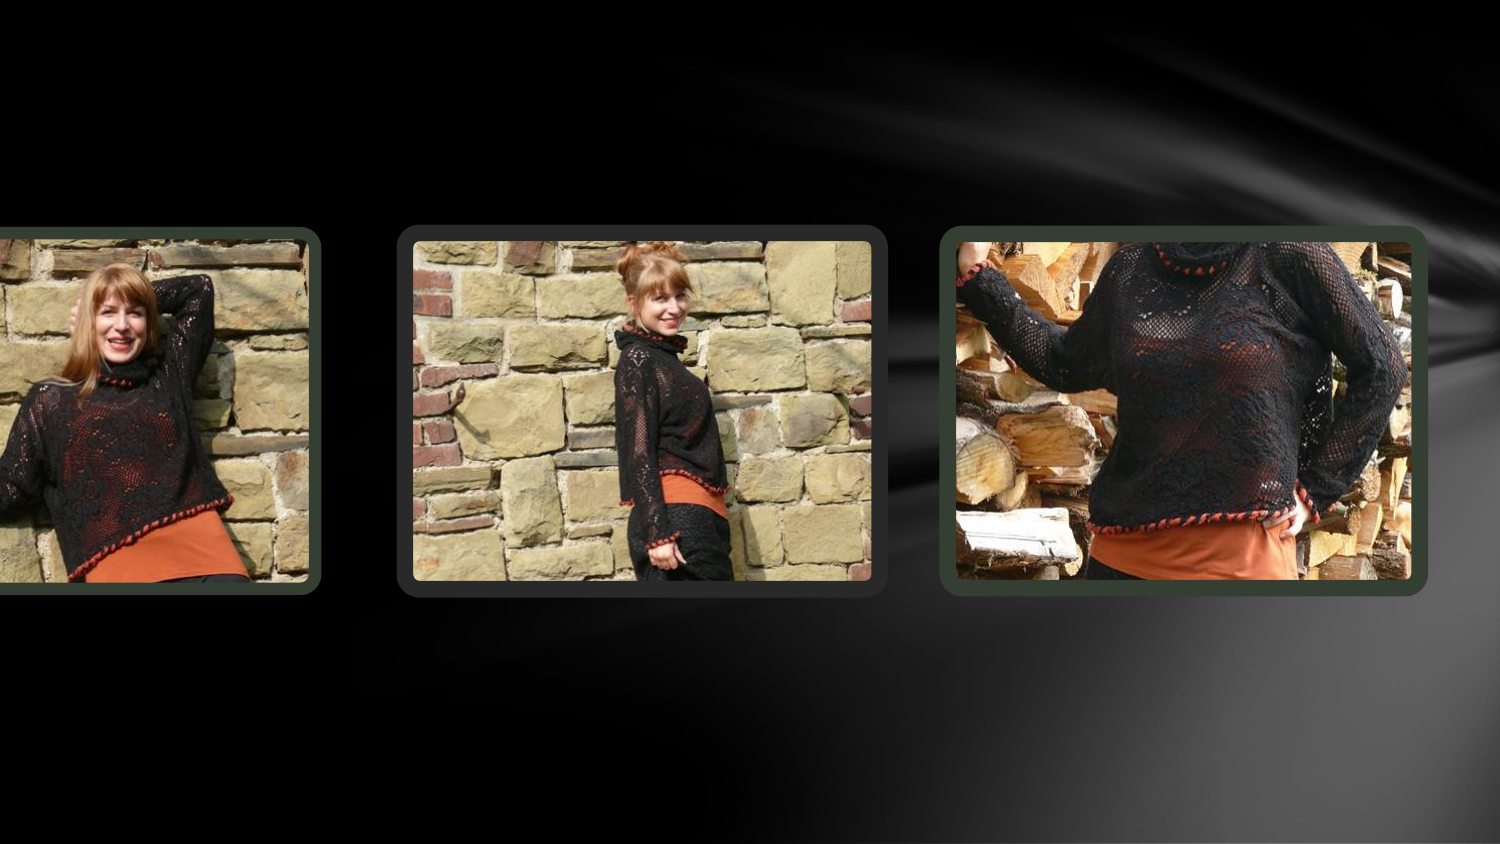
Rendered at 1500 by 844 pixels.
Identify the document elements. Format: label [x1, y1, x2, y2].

text_box [0, 232, 1421, 590]
